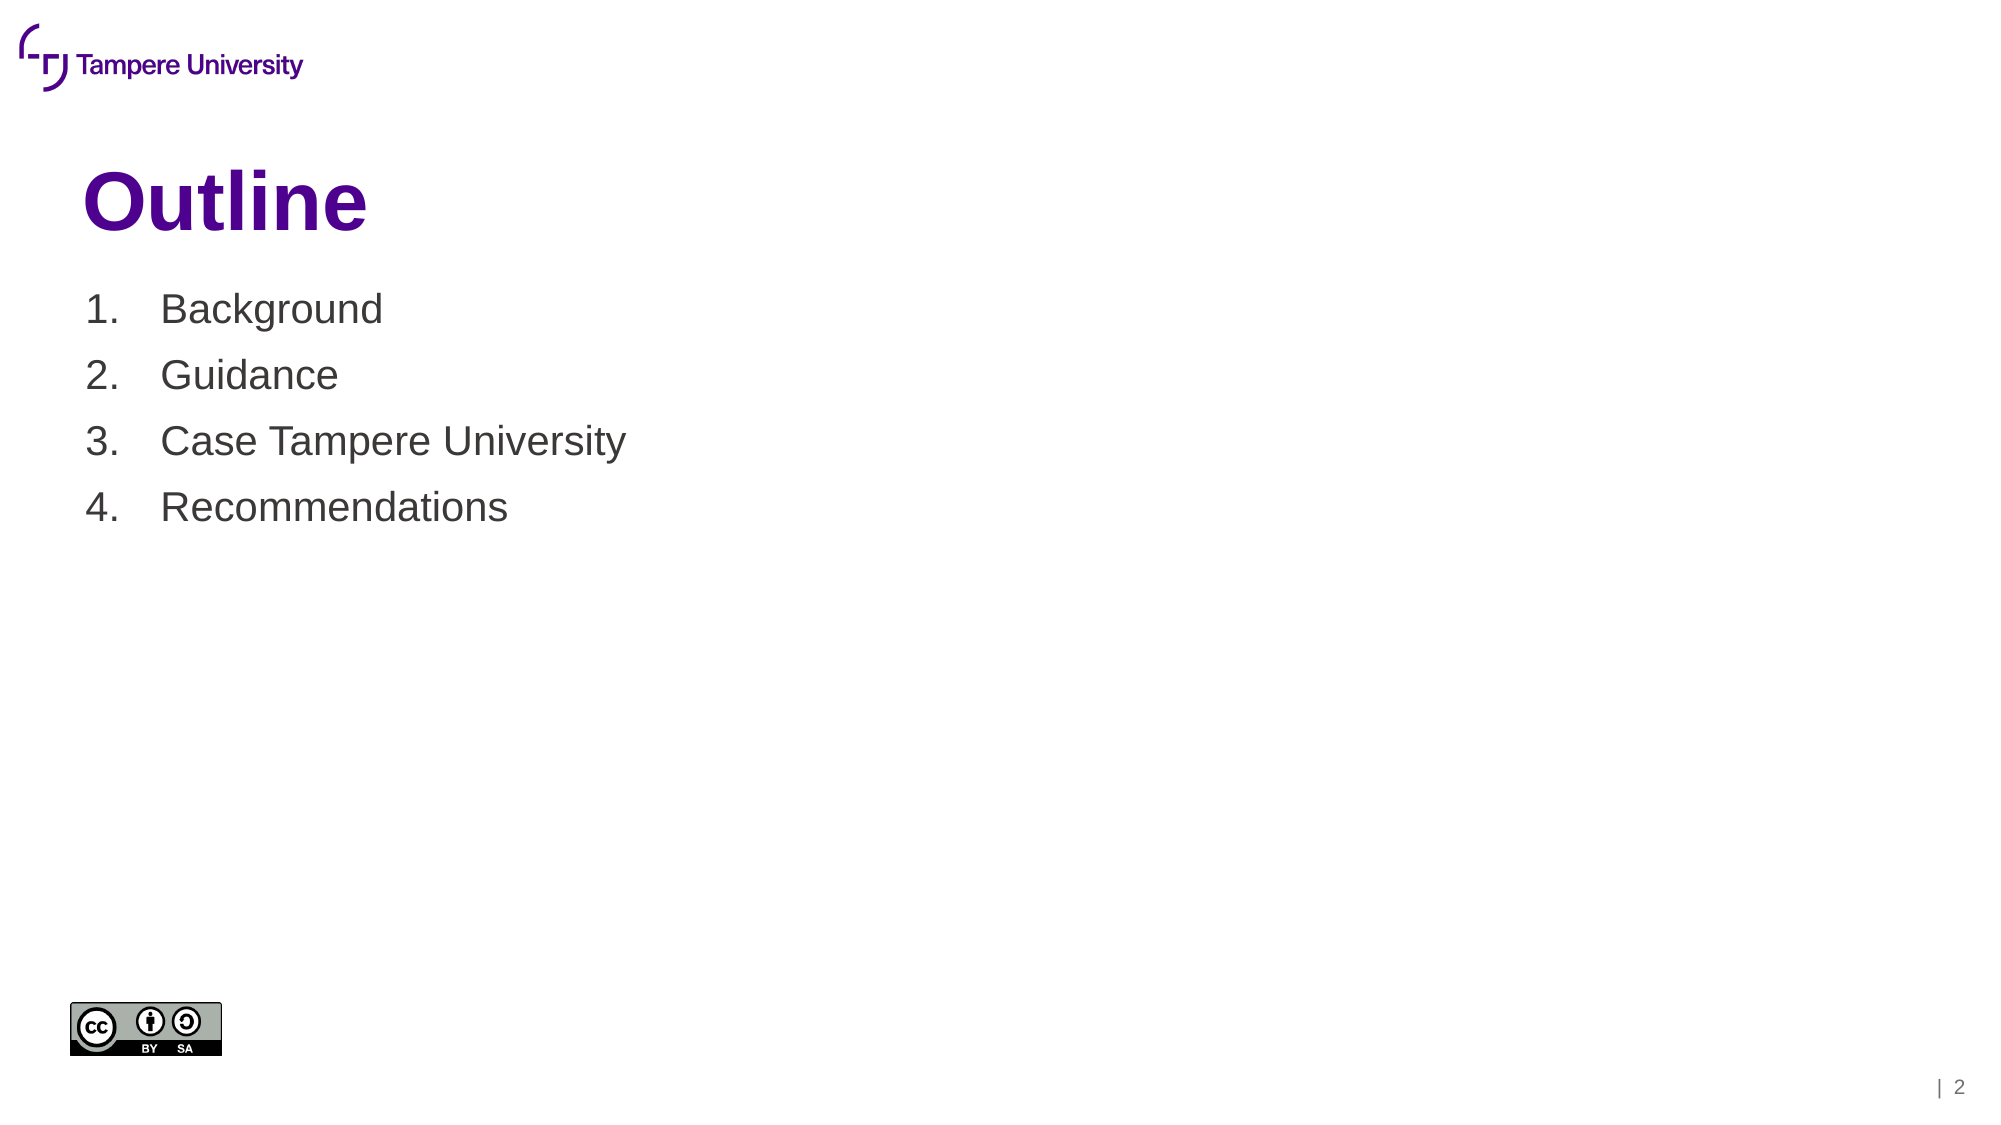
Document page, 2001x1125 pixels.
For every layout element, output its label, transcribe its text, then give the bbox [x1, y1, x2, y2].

list Background Guidance Case Tampere University Recommendations [70, 280, 1796, 994]
title Outline [67, 149, 1793, 256]
slide_number | 1 [1918, 1064, 1981, 1107]
picture [70, 1002, 222, 1056]
picture [4, 5, 321, 107]
